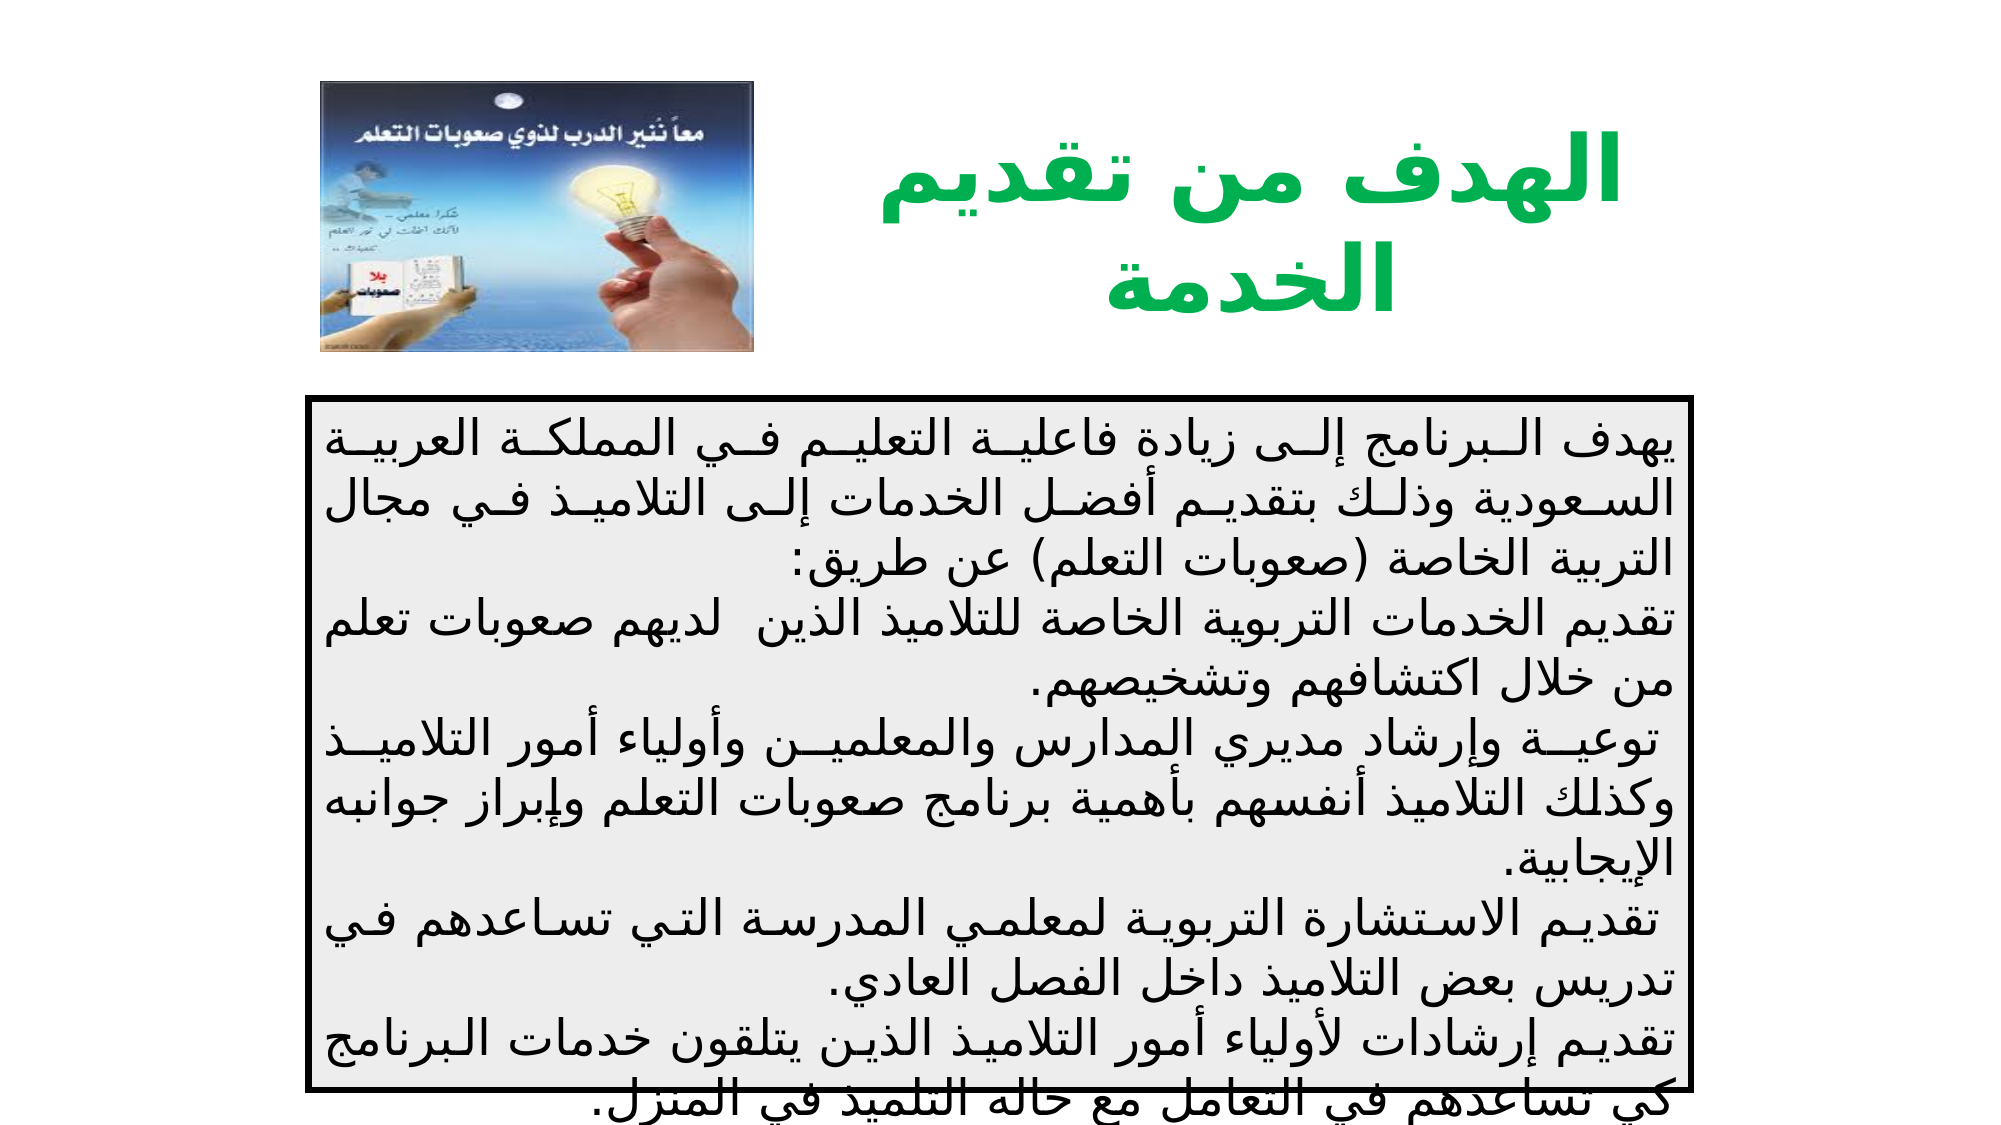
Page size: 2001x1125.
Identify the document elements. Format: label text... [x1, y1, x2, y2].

text_box الهدف من تقديم الخدمة [824, 102, 1680, 270]
text_box يهدف البرنامج إلى زيادة فاعلية التعليم في المملكة العربية السعودية وذلك بتقديم أفضل الخدمات إلى التلاميذ في مجال التربية الخاصة (صعوبات التعلم) عن طريق: تقديم الخدمات التربوية الخاصة للتلاميذ الذين لديهم صعوبات تعلم من خلال اكتشافهم وتشخيصهم. توعية وإرشاد مديري المدارس والمعلمين وأولياء أمور التلاميذ وكذلك التلاميذ أنفسهم بأهمية برنامج صعوبات التعلم وإبراز جوانبه الإيجابية. تقديم الاستشارة التربوية لمعلمي المدرسة التي تساعدهم في تدريس بعض التلاميذ داخل الفصل العادي. تقديم إرشادات لأولياء أمور التلاميذ الذين يتلقون خدمات البرنامج كي تساعدهم في التعامل مع حالة التلميذ في المنزل. [308, 398, 1692, 1090]
picture [320, 81, 754, 352]
